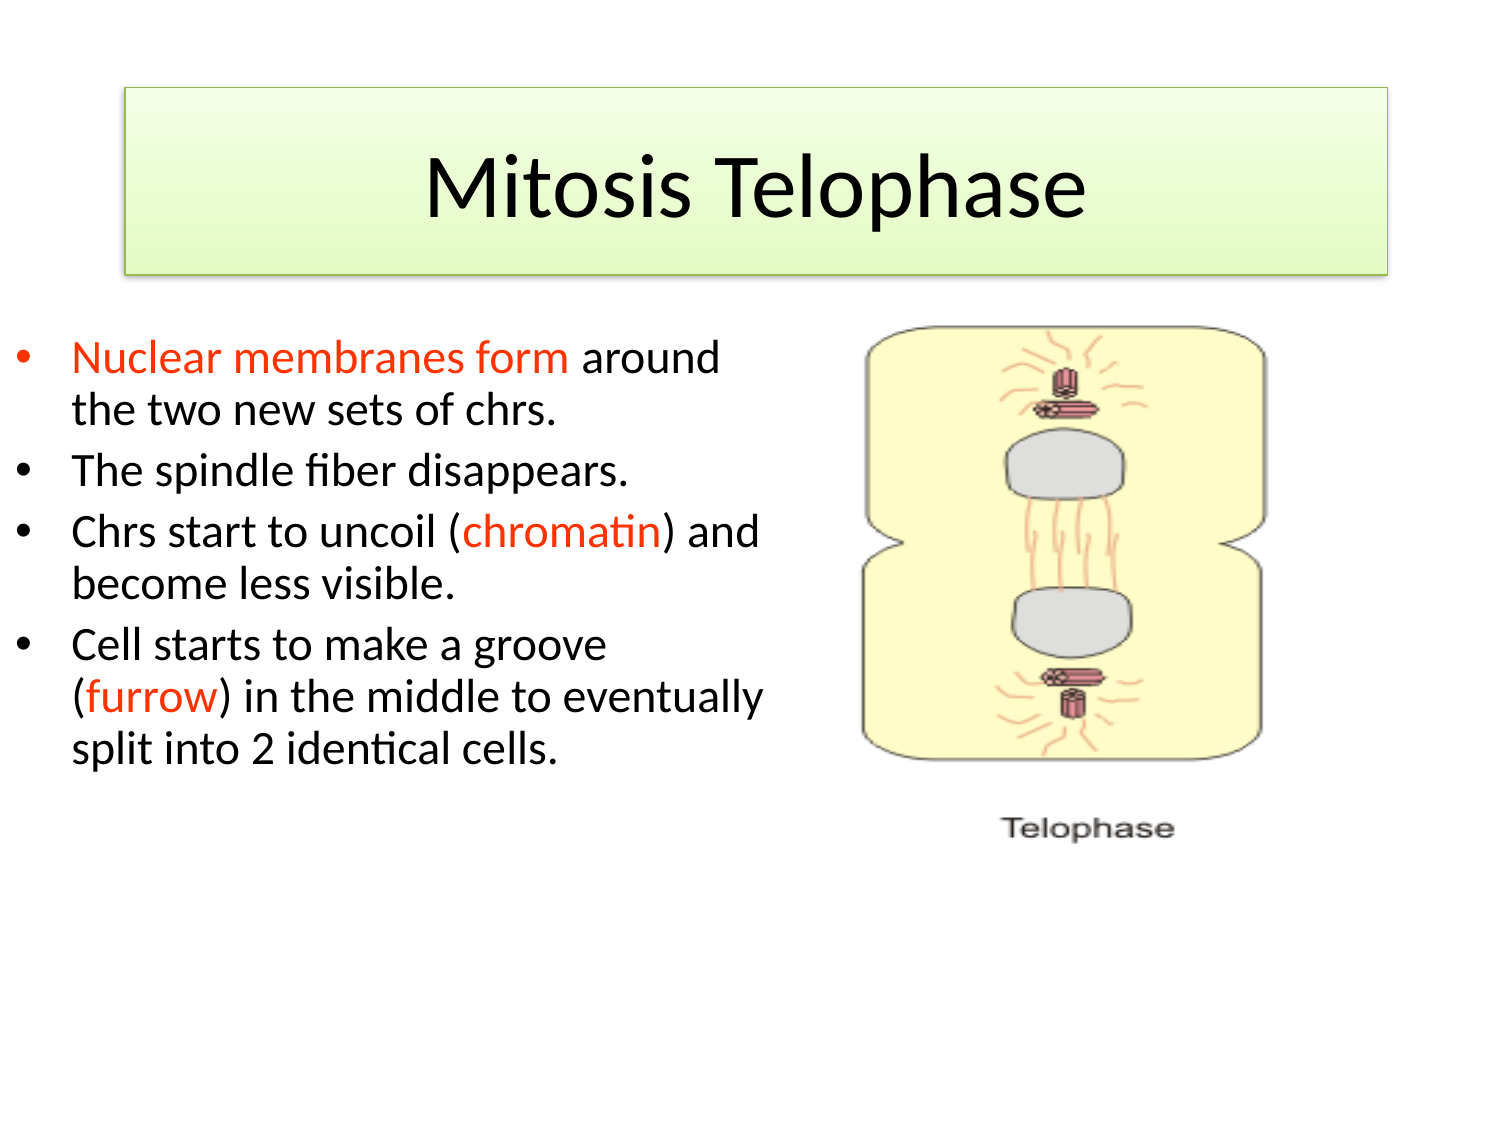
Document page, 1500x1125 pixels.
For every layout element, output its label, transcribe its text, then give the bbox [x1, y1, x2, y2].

title Mitosis Telophase [124, 87, 1388, 276]
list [849, 324, 1313, 853]
list Nuclear membranes form around the two new sets of chrs. The spindle fiber disappears. Chrs start to uncoil (chromatin) and become less visible. Cell starts to make a groove (furrow) in the middle to eventually split into 2 identical cells. [0, 324, 788, 1100]
